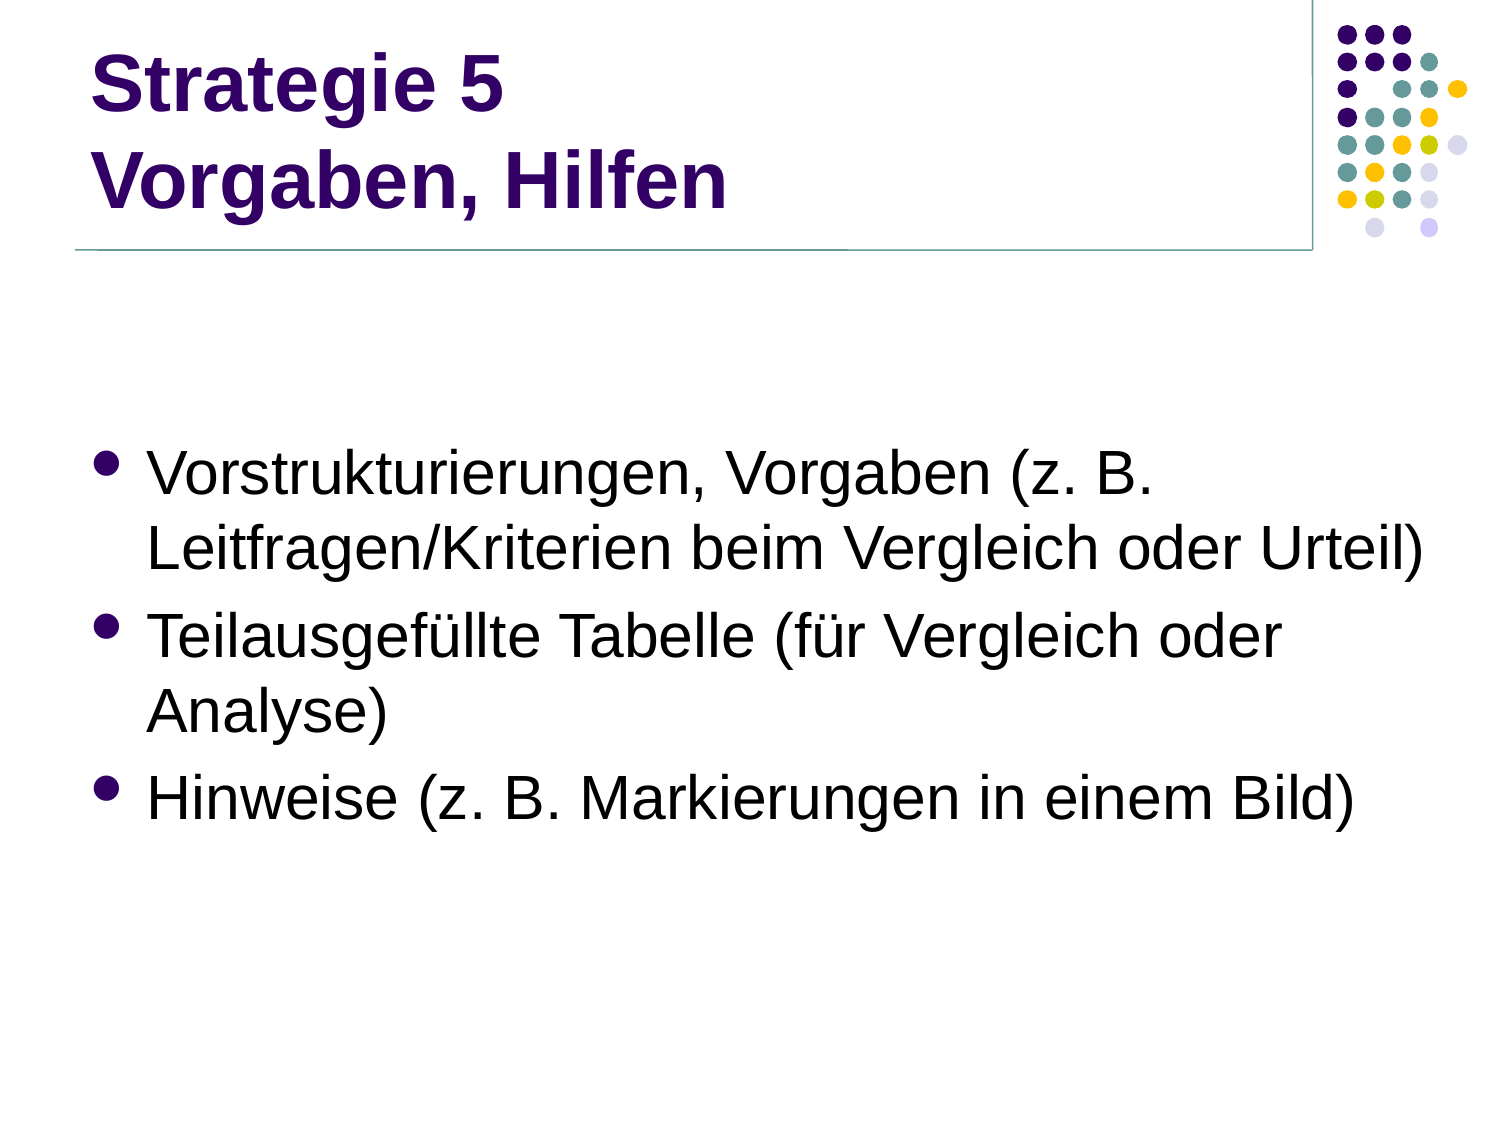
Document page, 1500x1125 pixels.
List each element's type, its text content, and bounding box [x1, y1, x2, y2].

title Strategie 5 Vorgaben, Hilfen [75, 20, 1313, 233]
list Vorstrukturierungen, Vorgaben (z. B. Leitfragen/Kriterien beim Vergleich oder Urteil) Teilausgefüllte Tabelle (für Vergleich oder Analyse) Hinweise (z. B. Markierungen in einem Bild) [75, 424, 1467, 919]
